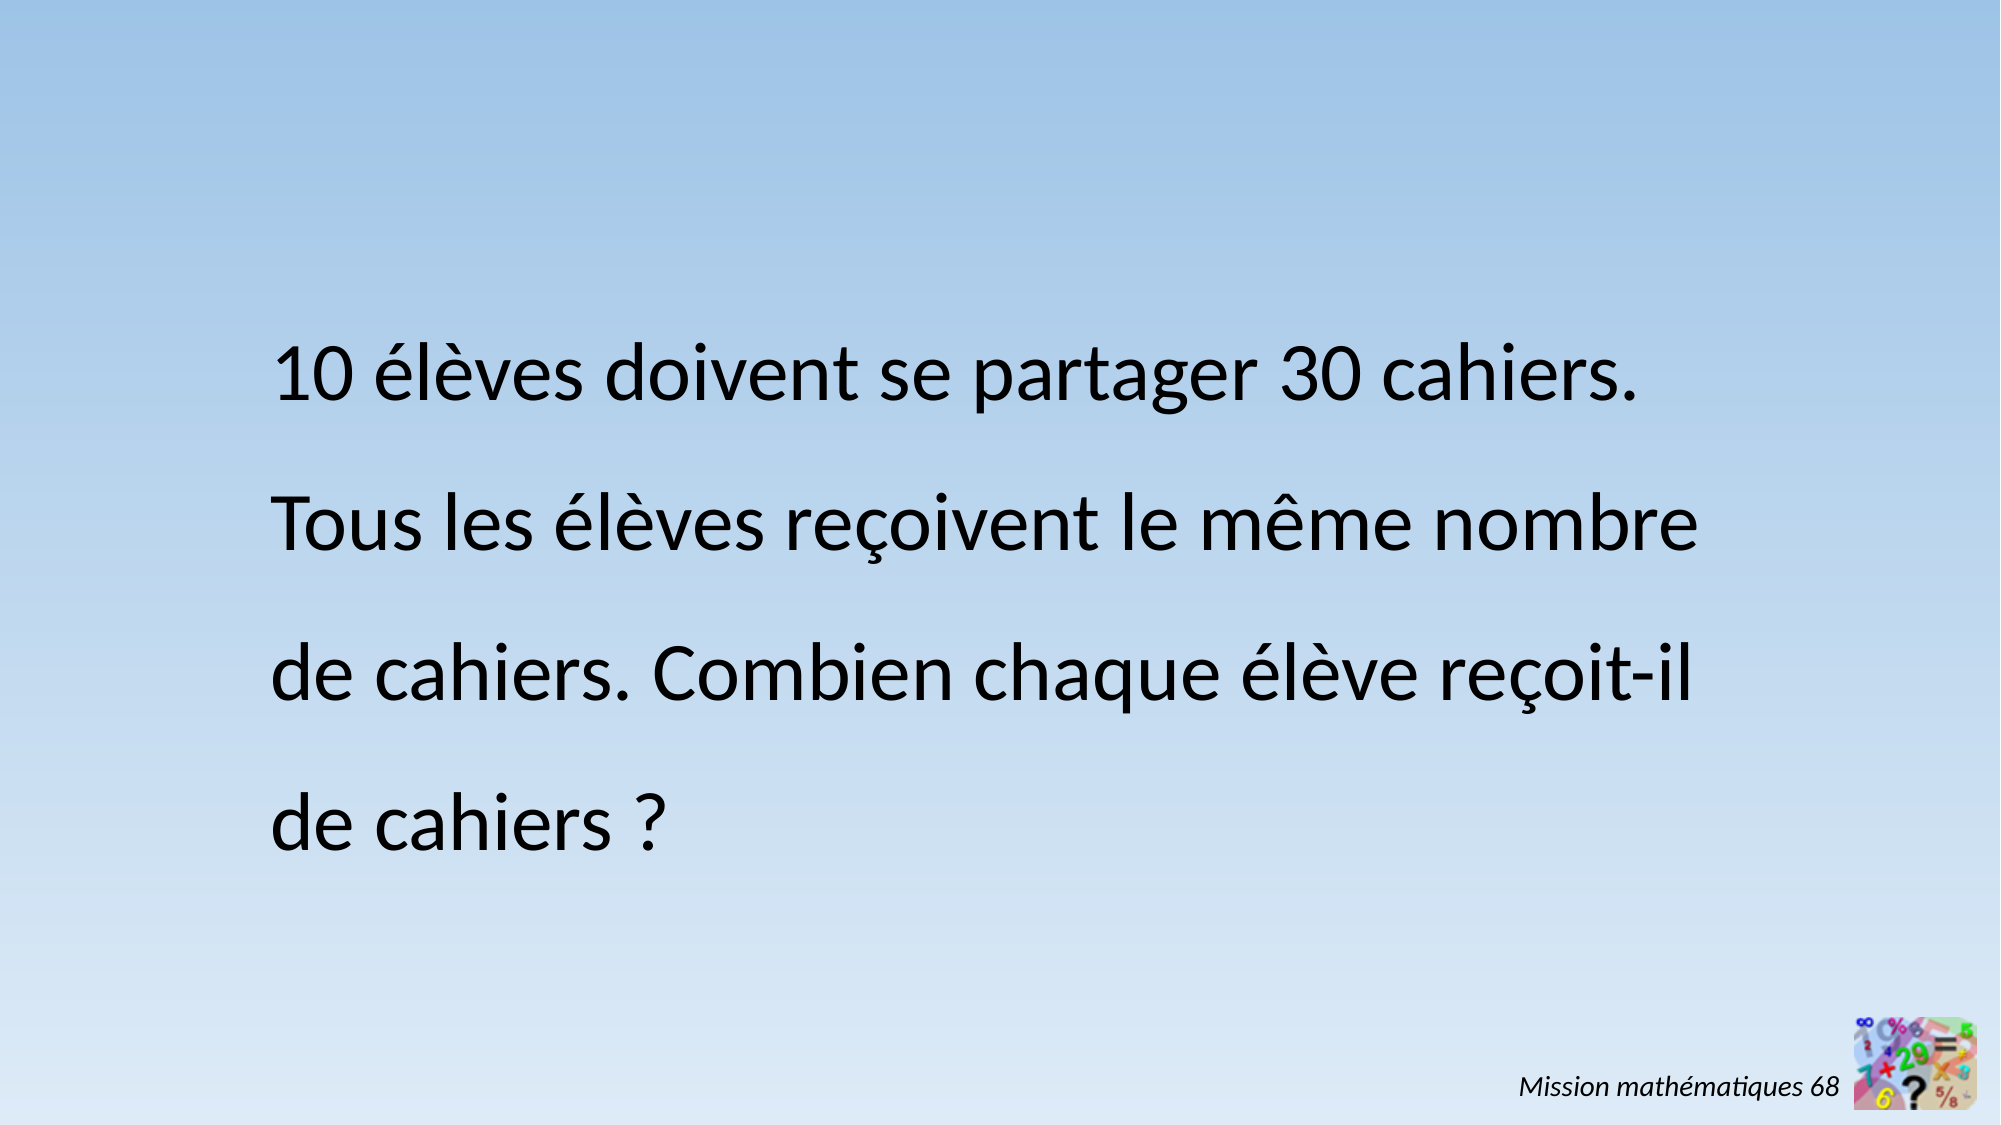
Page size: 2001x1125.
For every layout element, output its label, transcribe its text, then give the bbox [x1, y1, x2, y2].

picture [1854, 1017, 1977, 1110]
text_box 10 élèves doivent se partager 30 cahiers. Tous les élèves reçoivent le même nombre de cahiers. Combien chaque élève reçoit-il de cahiers ? [255, 259, 1745, 875]
text_box Mission mathématiques 68 [1501, 1059, 1854, 1110]
